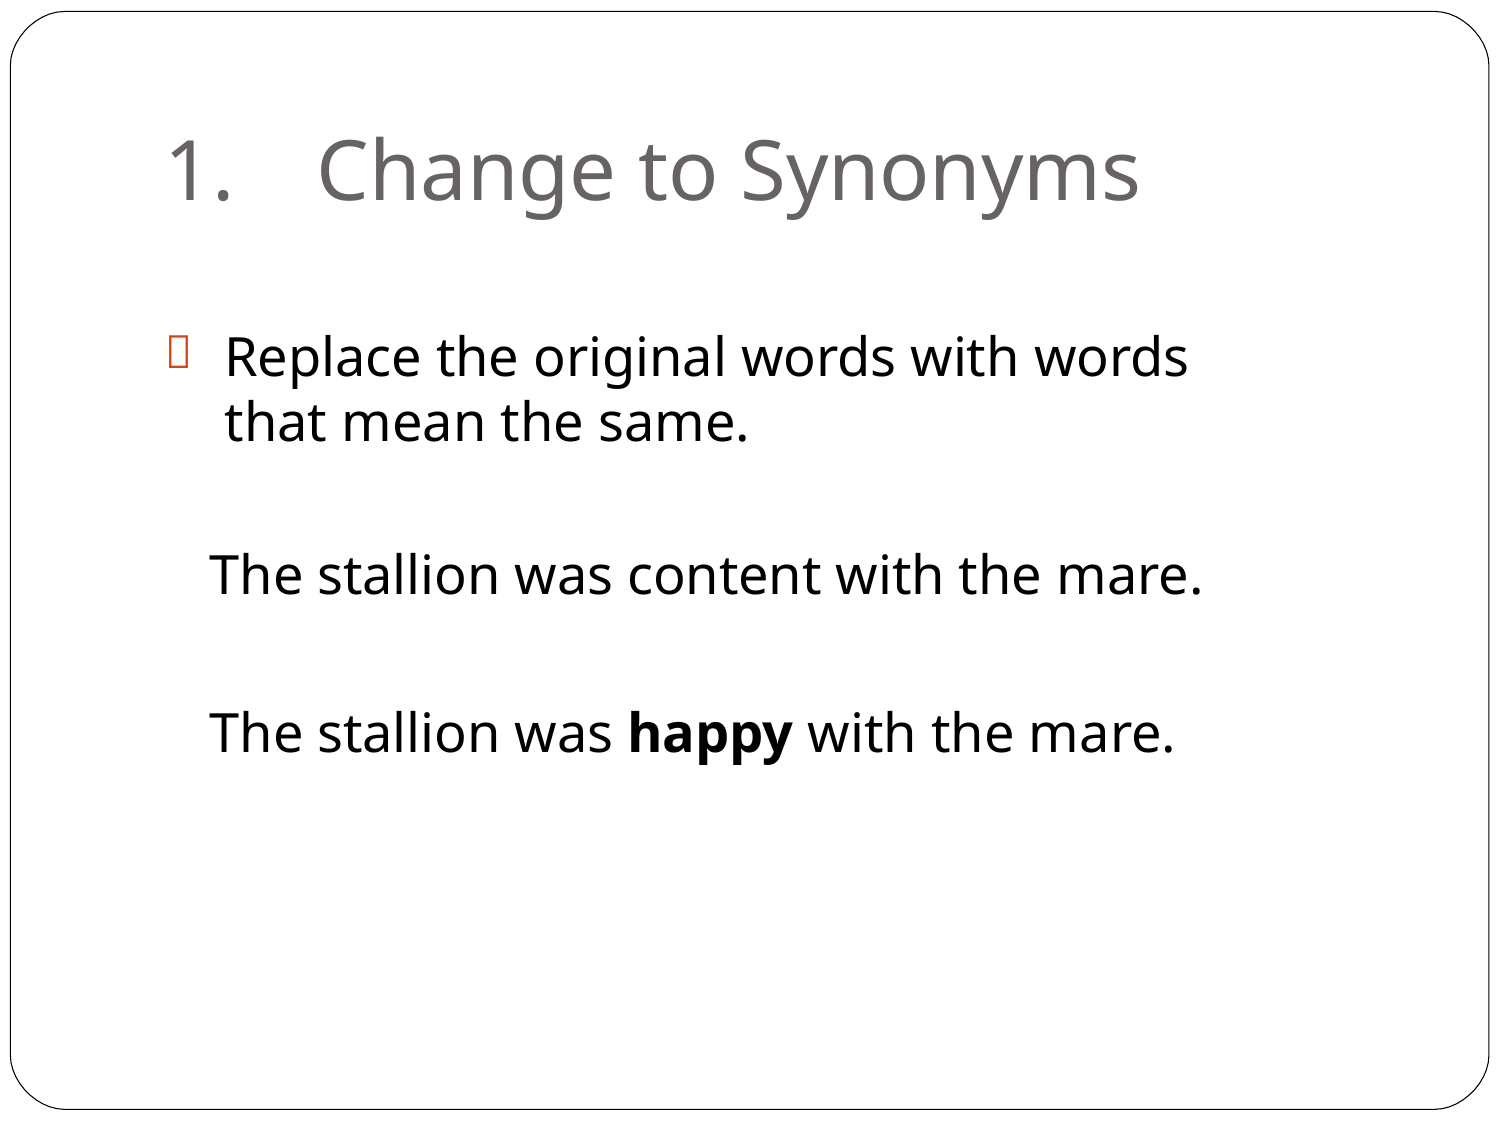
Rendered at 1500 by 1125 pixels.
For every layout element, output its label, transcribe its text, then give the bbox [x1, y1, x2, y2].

text_box The stallion was content with the mare. The stallion was happy with the mare. [207, 538, 1231, 764]
title 1. Change to Synonyms [162, 115, 1180, 306]
text_box Replace the original words with words that mean the same. [222, 320, 1220, 452]
text_box  [162, 320, 193, 379]
